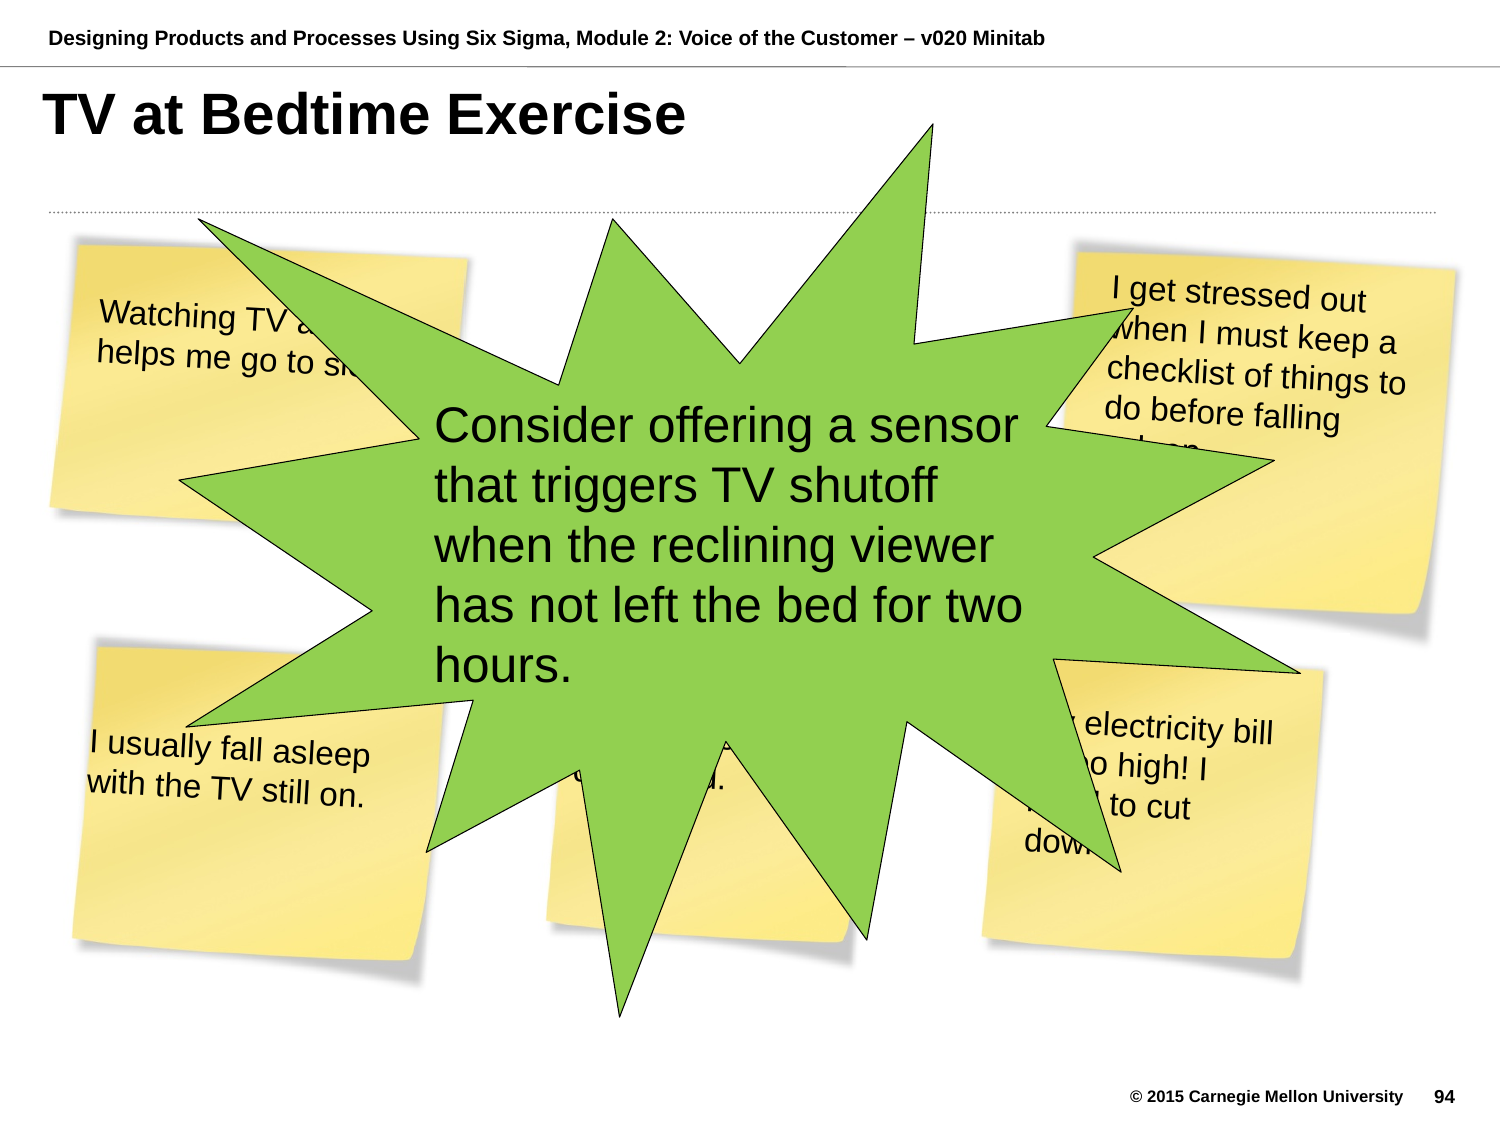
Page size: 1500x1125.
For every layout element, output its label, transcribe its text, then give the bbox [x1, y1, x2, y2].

text_box Consider offering a sensor that triggers TV shutoff when the reclining viewer has not left the bed for two hours. [326, 123, 1018, 825]
title TV at Bedtime Exercise [42, 89, 1438, 146]
picture [48, 624, 476, 1010]
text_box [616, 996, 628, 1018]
picture [524, 624, 901, 988]
picture [960, 226, 1487, 1005]
picture [24, 224, 501, 571]
